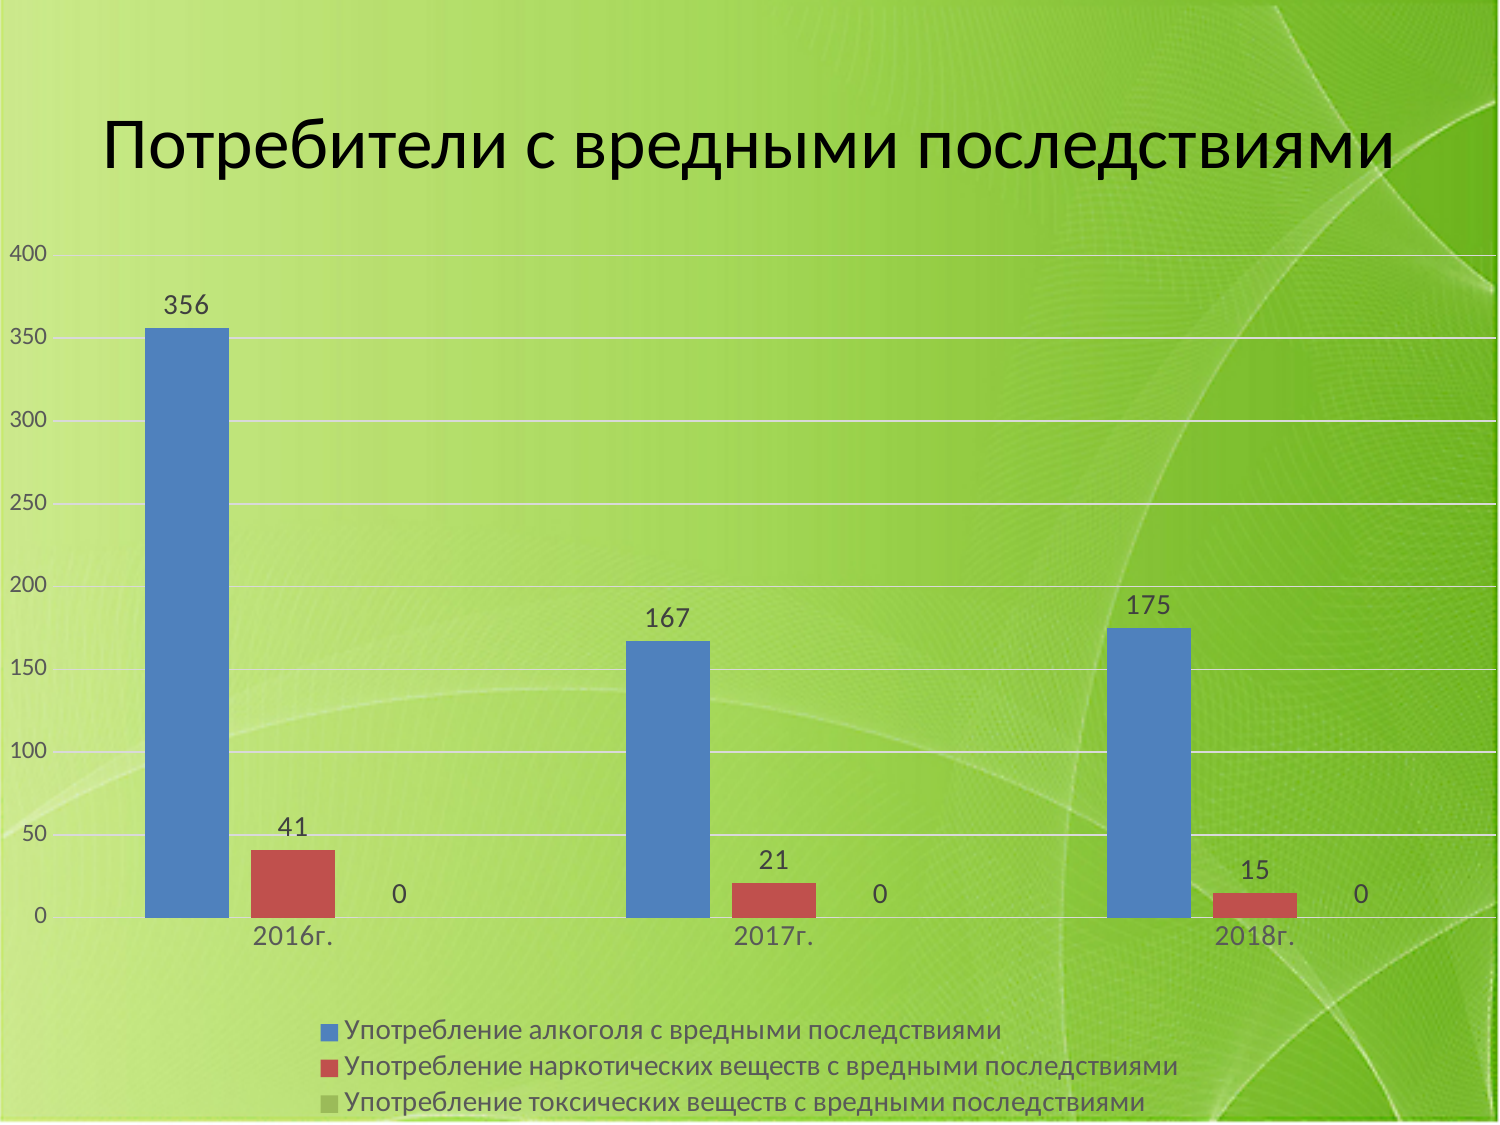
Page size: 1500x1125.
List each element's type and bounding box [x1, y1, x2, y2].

picture [0, 0, 1500, 232]
chart [0, 232, 1500, 1125]
